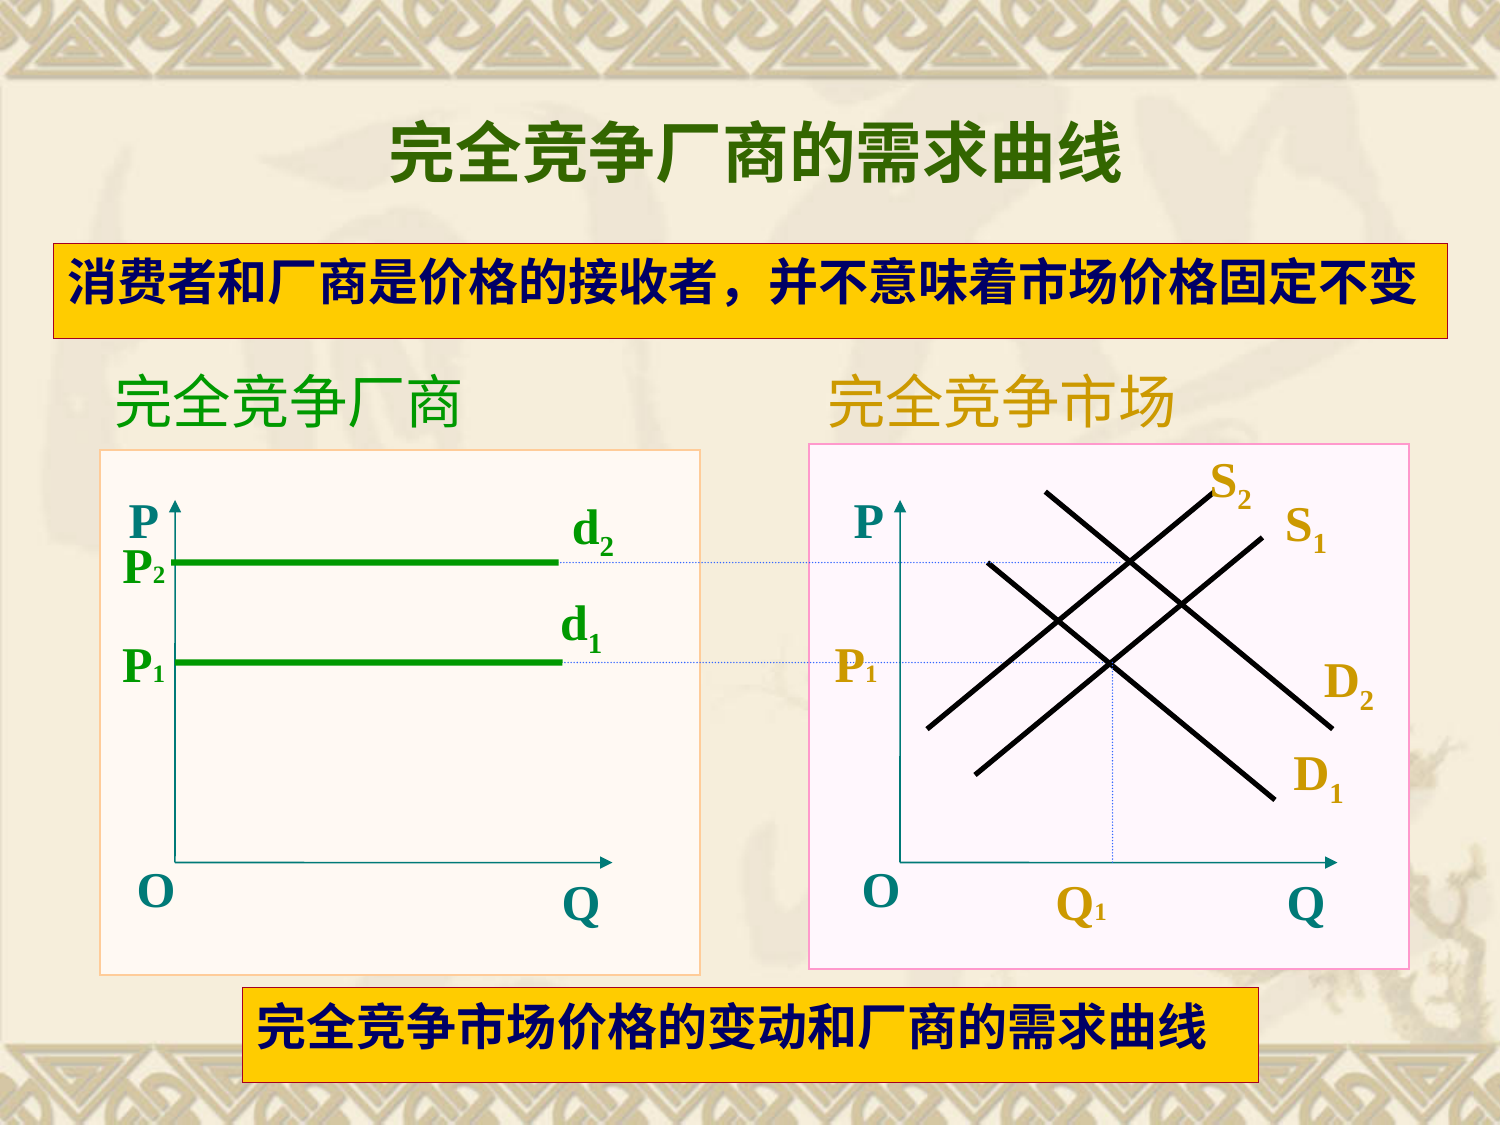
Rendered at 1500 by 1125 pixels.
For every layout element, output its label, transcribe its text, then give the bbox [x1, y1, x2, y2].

text_box Q [1262, 875, 1350, 925]
text_box P1 [812, 637, 900, 688]
text_box P1 [99, 637, 188, 688]
text_box O [112, 862, 200, 913]
picture [0, 0, 1500, 1125]
text_box 完全竞争厂商的需求曲线 [360, 113, 1152, 189]
text_box 完全竞争市场价格的变动和厂商的需求曲线 [242, 987, 1258, 1083]
text_box 消费者和厂商是价格的接收者，并不意味着市场价格固定不变 [53, 243, 1447, 338]
text_box P2 [100, 538, 188, 589]
text_box P [112, 487, 175, 538]
text_box Q [537, 875, 625, 925]
text_box D2 [1305, 657, 1393, 708]
text_box 完全竞争市场 [812, 350, 1413, 450]
text_box S2 [1186, 456, 1275, 507]
text_box S1 [1262, 500, 1350, 550]
text_box O [837, 862, 925, 913]
text_box [200, 856, 613, 869]
text_box [899, 499, 907, 862]
text_box P [837, 487, 900, 550]
text_box 完全竞争厂商 [99, 350, 713, 450]
text_box d1 [537, 600, 625, 650]
text_box d2 [549, 503, 637, 554]
text_box D1 [1274, 750, 1363, 800]
text_box [175, 499, 182, 538]
text_box [99, 450, 700, 975]
text_box Q1 [1037, 875, 1125, 925]
text_box [925, 856, 1338, 869]
text_box [809, 444, 1409, 970]
